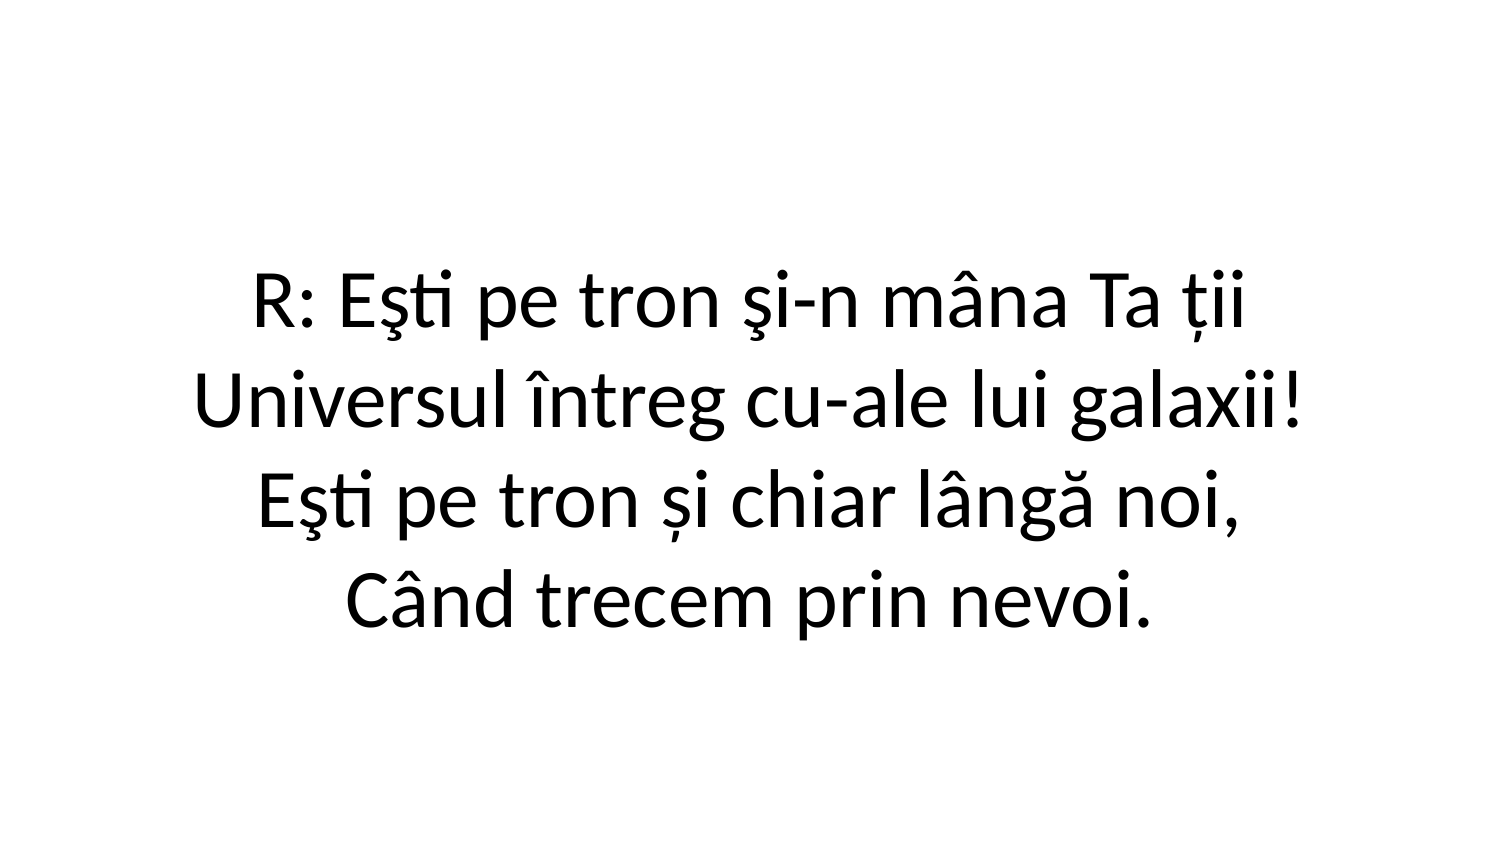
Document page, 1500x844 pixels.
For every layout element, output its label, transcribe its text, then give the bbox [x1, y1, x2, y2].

text_box R: Eşti pe tron şi-n mâna Ta ții Universul întreg cu-ale lui galaxii! Eşti pe tron și chiar lângă noi, Când trecem prin nevoi. [177, 192, 1323, 652]
